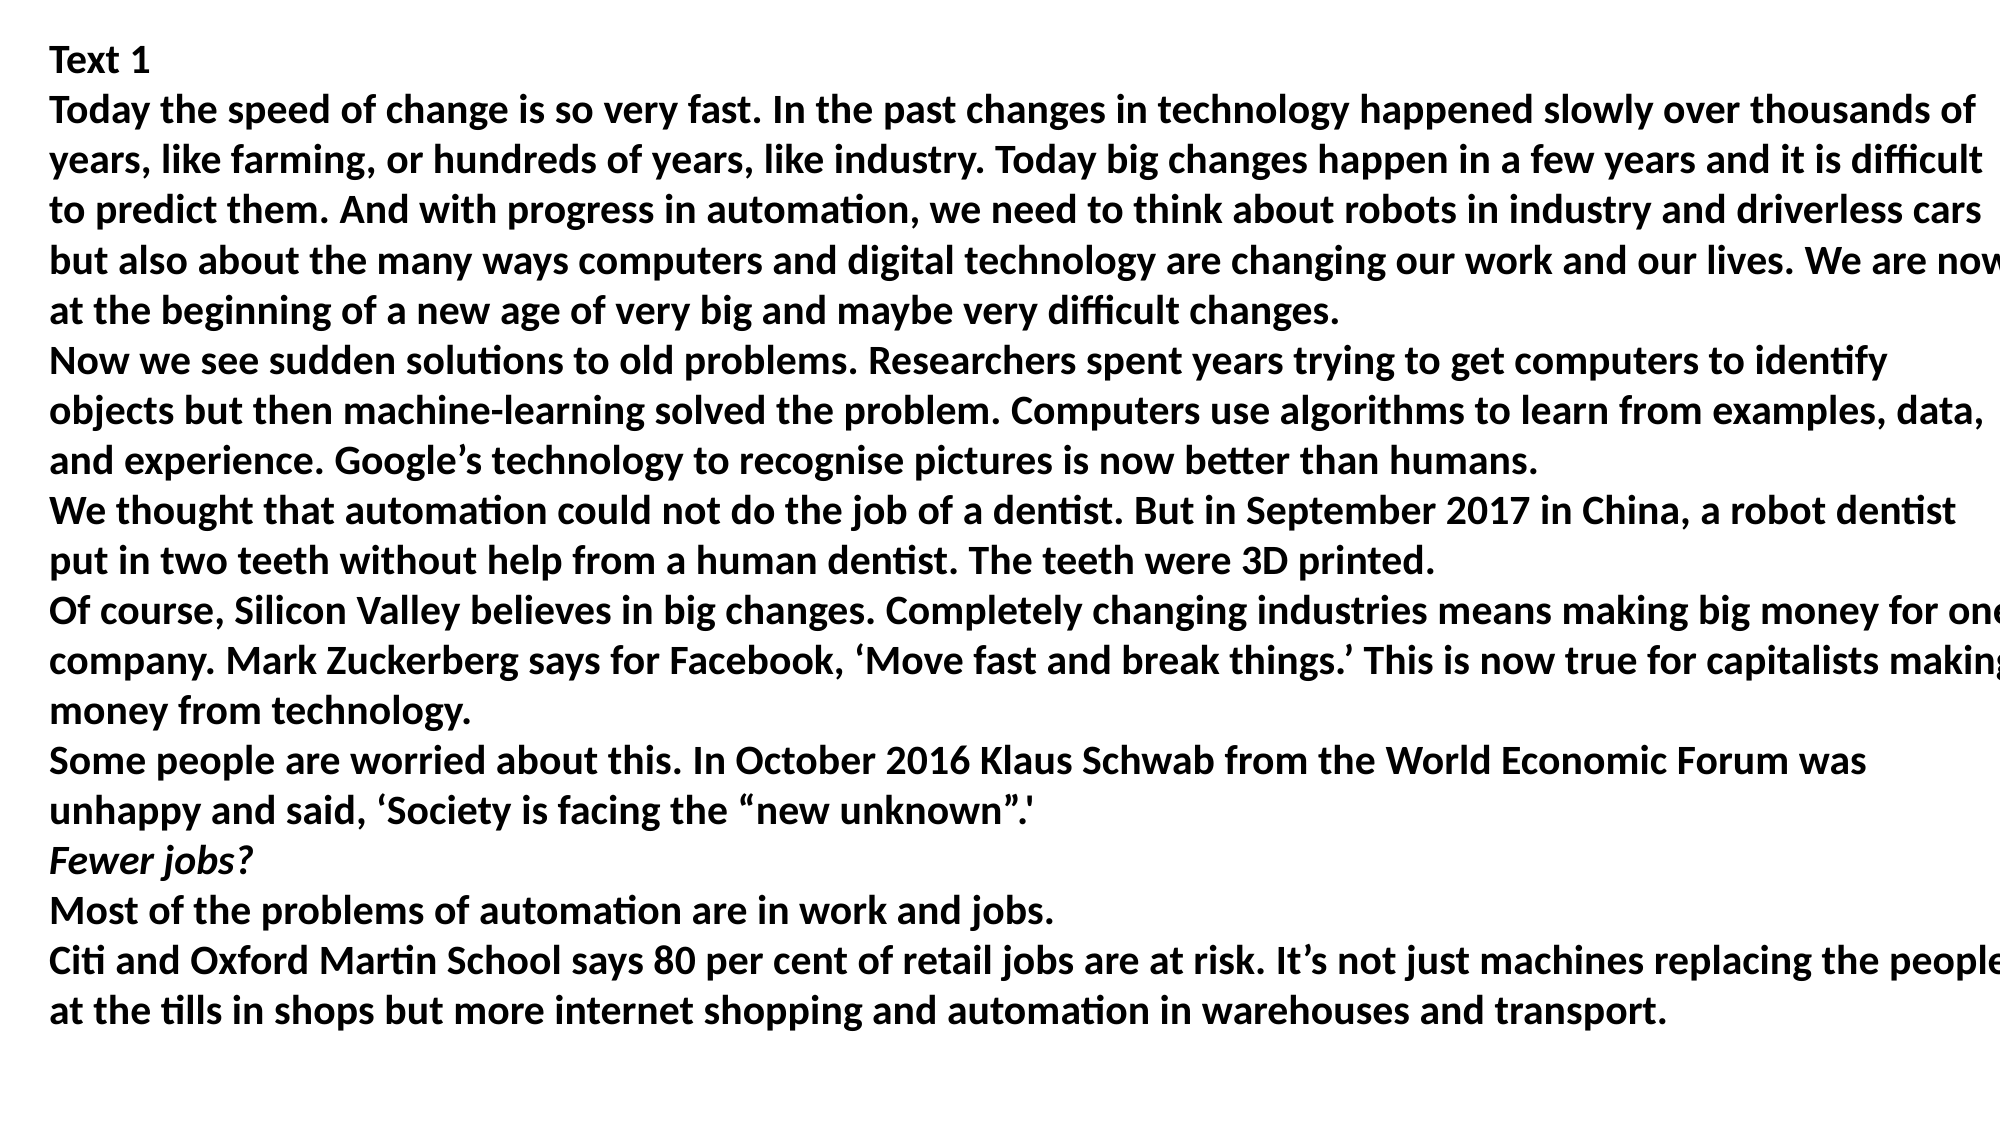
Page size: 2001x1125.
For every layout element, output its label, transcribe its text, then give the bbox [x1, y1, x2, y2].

text_box Text 1 Today the speed of change is so very fast. In the past changes in technology happened slowly over thousands of years, like farming, or hundreds of years, like industry. Today big changes happen in a few years and it is difficult to predict them. And with progress in automation, we need to think about robots in industry and driverless cars but also about the many ways computers and digital technology are changing our work and our lives. We are now at the beginning of a new age of very big and maybe very difficult changes. Now we see sudden solutions to old problems. Researchers spent years trying to get computers to identify objects but then machine-learning solved the problem. Computers use algorithms to learn from examples, data, and experience. Google’s technology to recognise pictures is now better than humans. We thought that automation could not do the job of a dentist. But in September 2017 in China, a robot dentist put in two teeth without help from a human dentist. The teeth were 3D printed. Of course, Silicon Valley believes in big changes. Completely changing industries means making big money for one company. Mark Zuckerberg says for Facebook, ‘Move fast and break things.’ This is now true for capitalists making money from technology. Some people are worried about this. In October 2016 Klaus Schwab from the World Economic Forum was unhappy and said, ‘Society is facing the “new unknown”.' Fewer jobs? Most of the problems of automation are in work and jobs. Citi and Oxford Martin School says 80 per cent of retail jobs are at risk. It’s not just machines replacing the people at the tills in shops but more internet shopping and automation in warehouses and transport. [34, 24, 2000, 1125]
